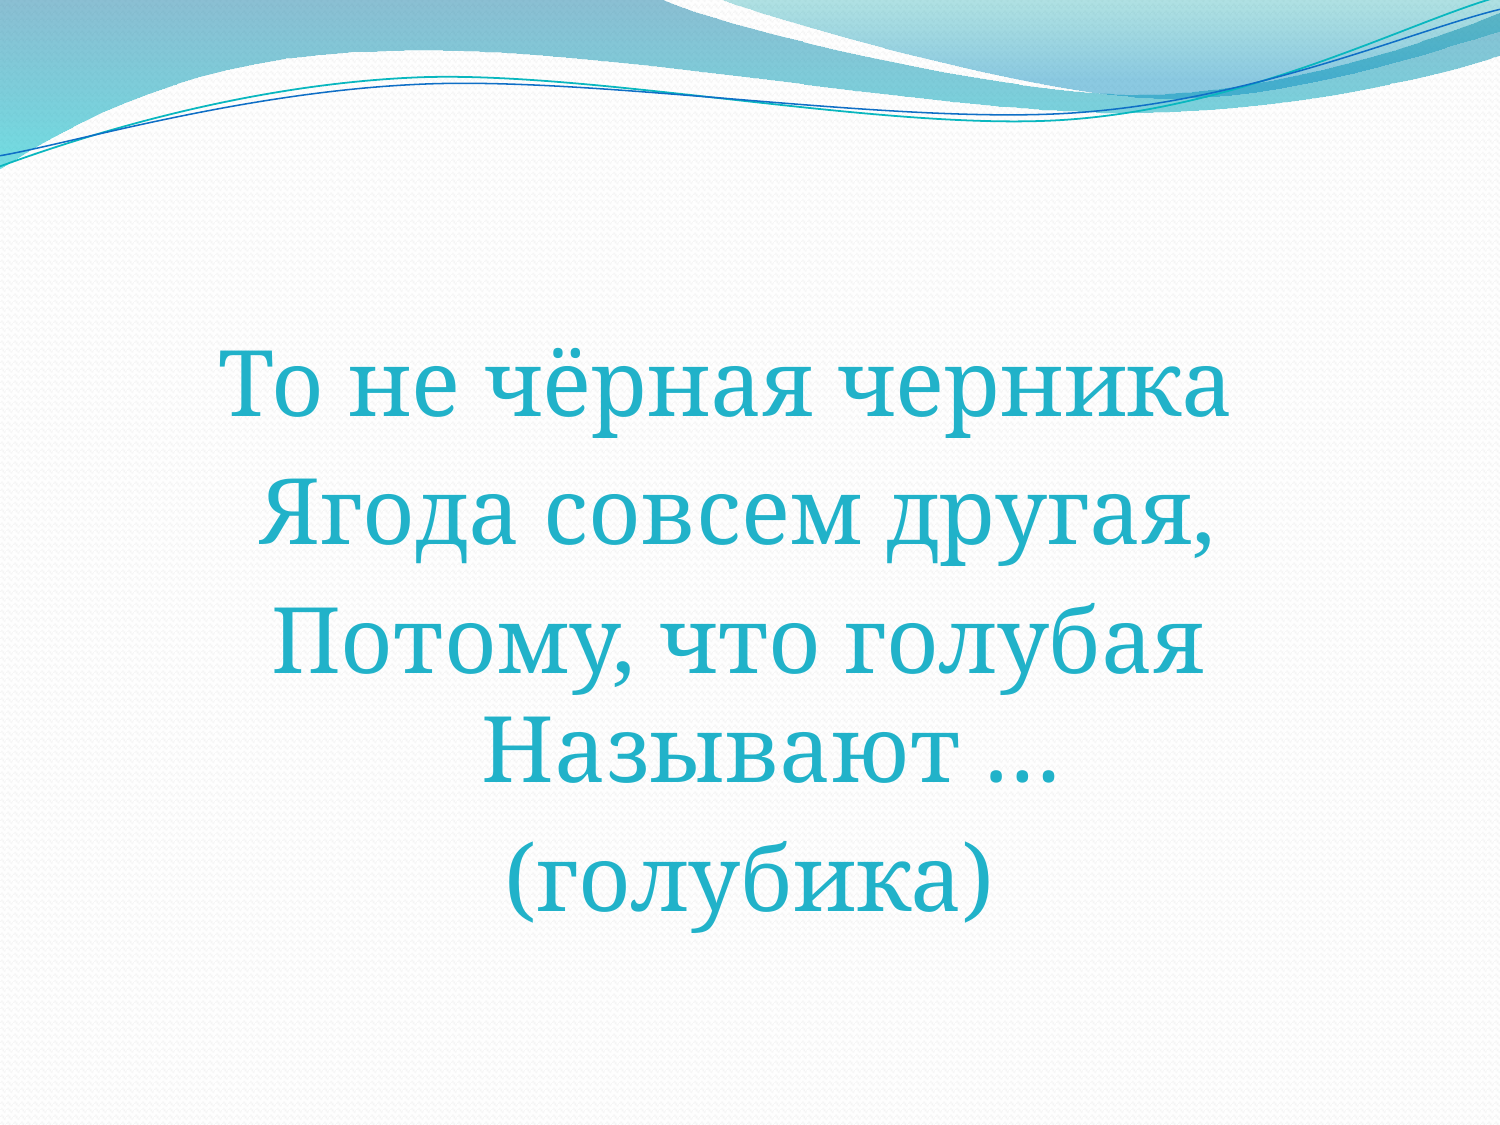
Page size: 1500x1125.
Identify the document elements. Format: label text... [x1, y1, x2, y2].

list То не чёрная черника Ягода совсем другая, Потому, что голубая Называют … (голубика) [75, 317, 1425, 1038]
